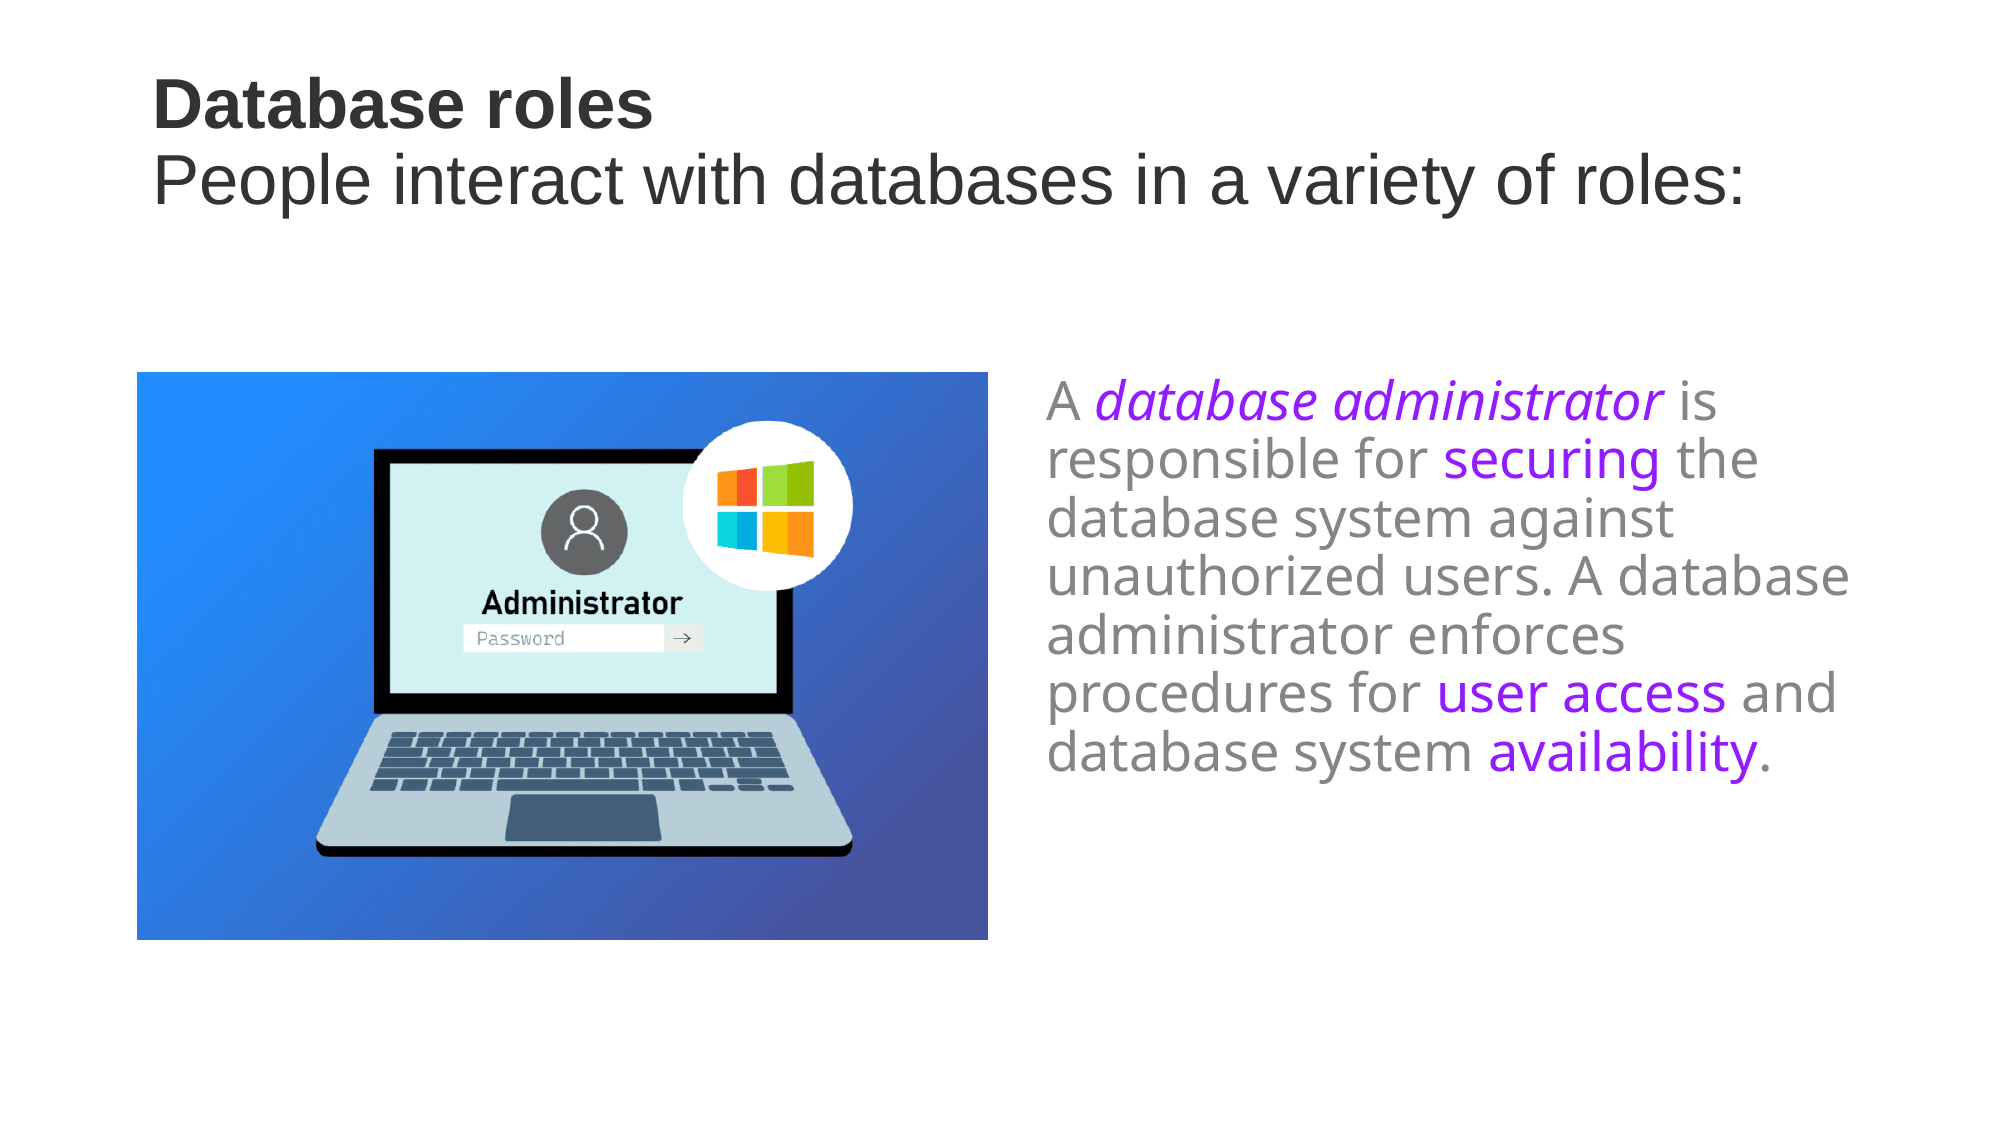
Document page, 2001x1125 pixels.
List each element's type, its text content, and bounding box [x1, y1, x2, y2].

list A database administrator is responsible for securing the database system against unauthorized users. A database administrator enforces procedures for user access and database system availability. [1031, 365, 1881, 1080]
picture [137, 372, 988, 940]
title Database roles People interact with databases in a variety of roles: [137, 59, 1863, 278]
